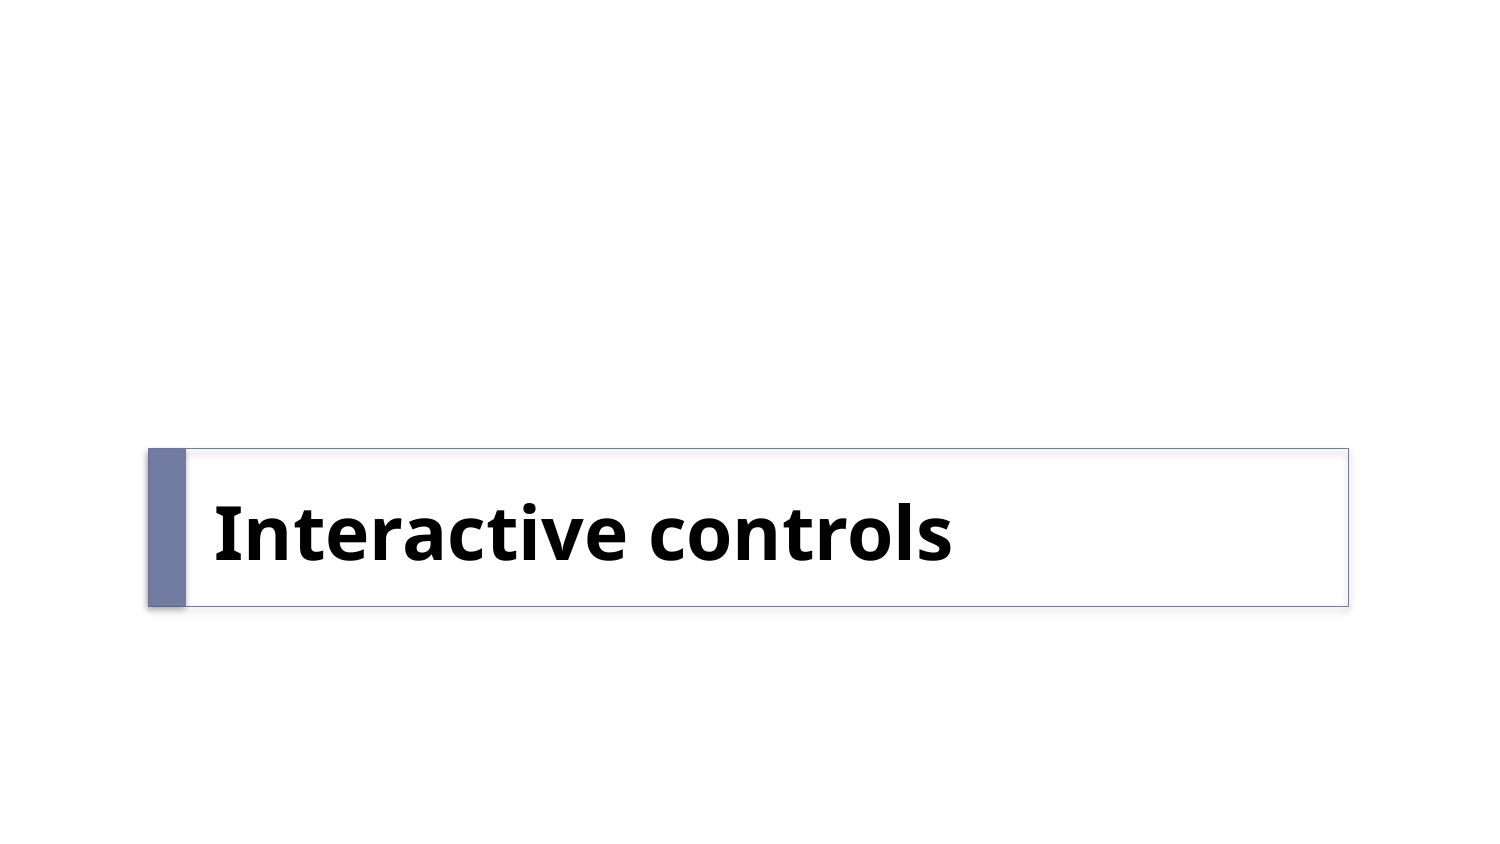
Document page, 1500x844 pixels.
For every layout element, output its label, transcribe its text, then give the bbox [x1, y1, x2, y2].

title Interactive controls [200, 478, 1325, 600]
